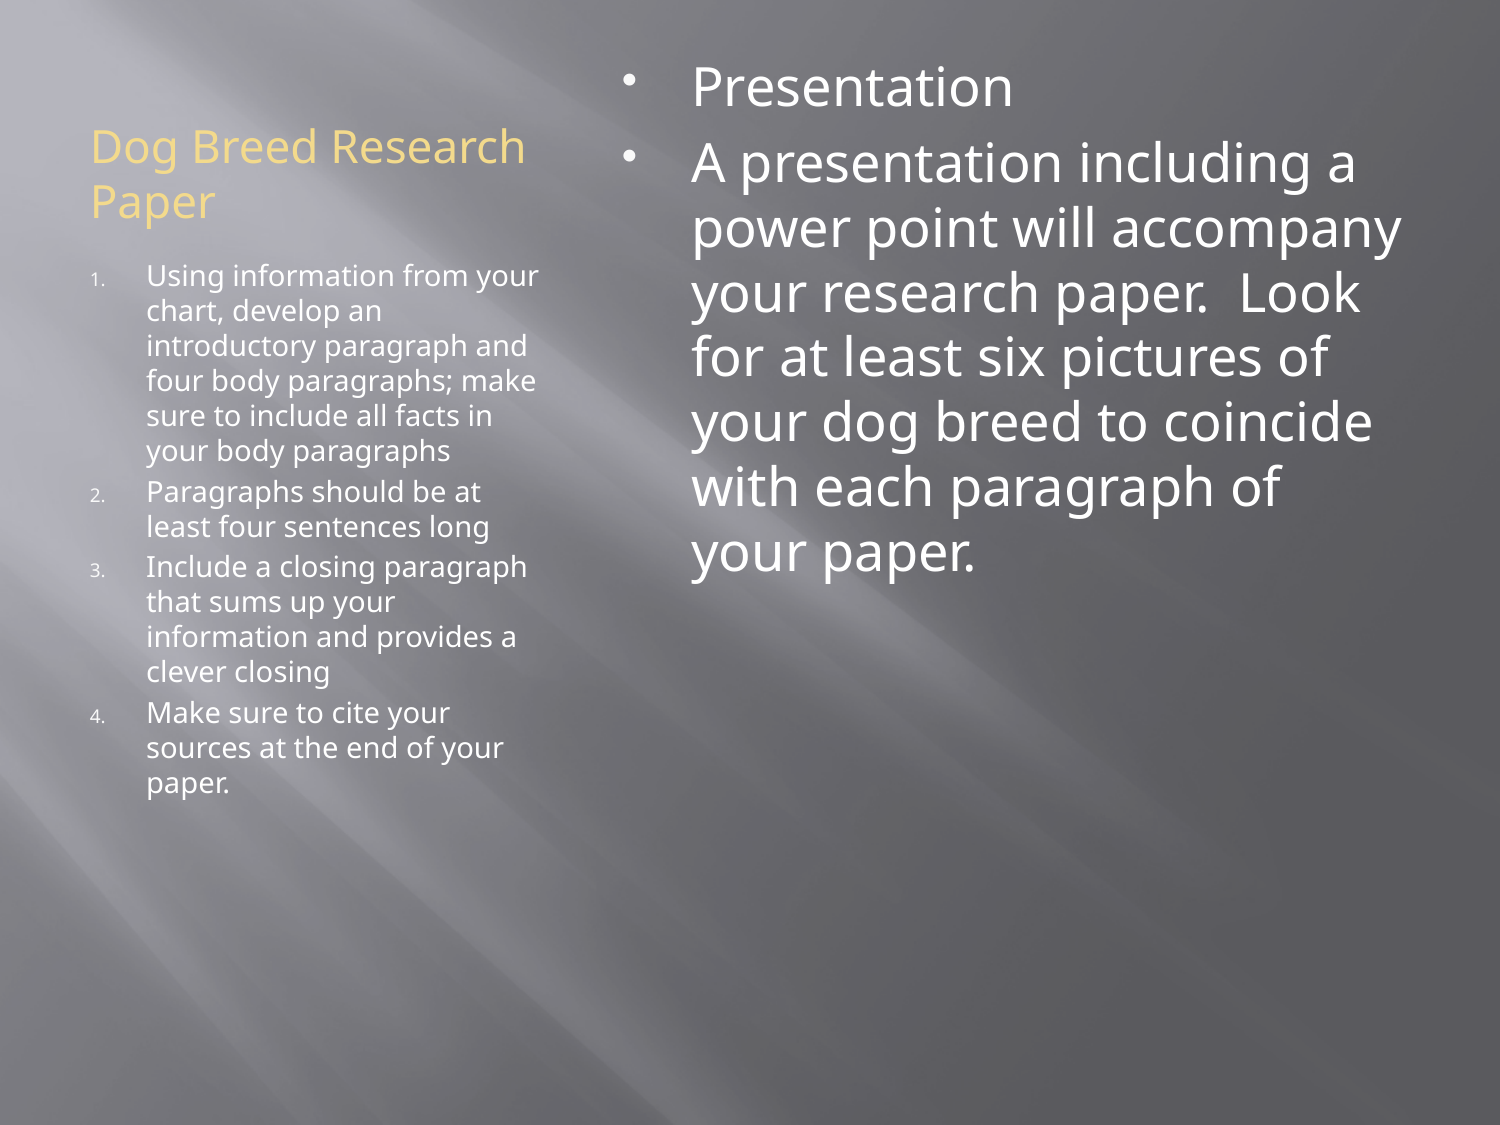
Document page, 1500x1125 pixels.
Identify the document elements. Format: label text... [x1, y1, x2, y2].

title Dog Breed Research Paper [75, 44, 569, 236]
list Using information from your chart, develop an introductory paragraph and four body paragraphs; make sure to include all facts in your body paragraphs Paragraphs should be at least four sentences long Include a closing paragraph that sums up your information and provides a clever closing Make sure to cite your sources at the end of your paper. [75, 249, 569, 1005]
list Presentation A presentation including a power point will accompany your research paper. Look for at least six pictures of your dog breed to coincide with each paragraph of your paper. [586, 44, 1425, 1005]
